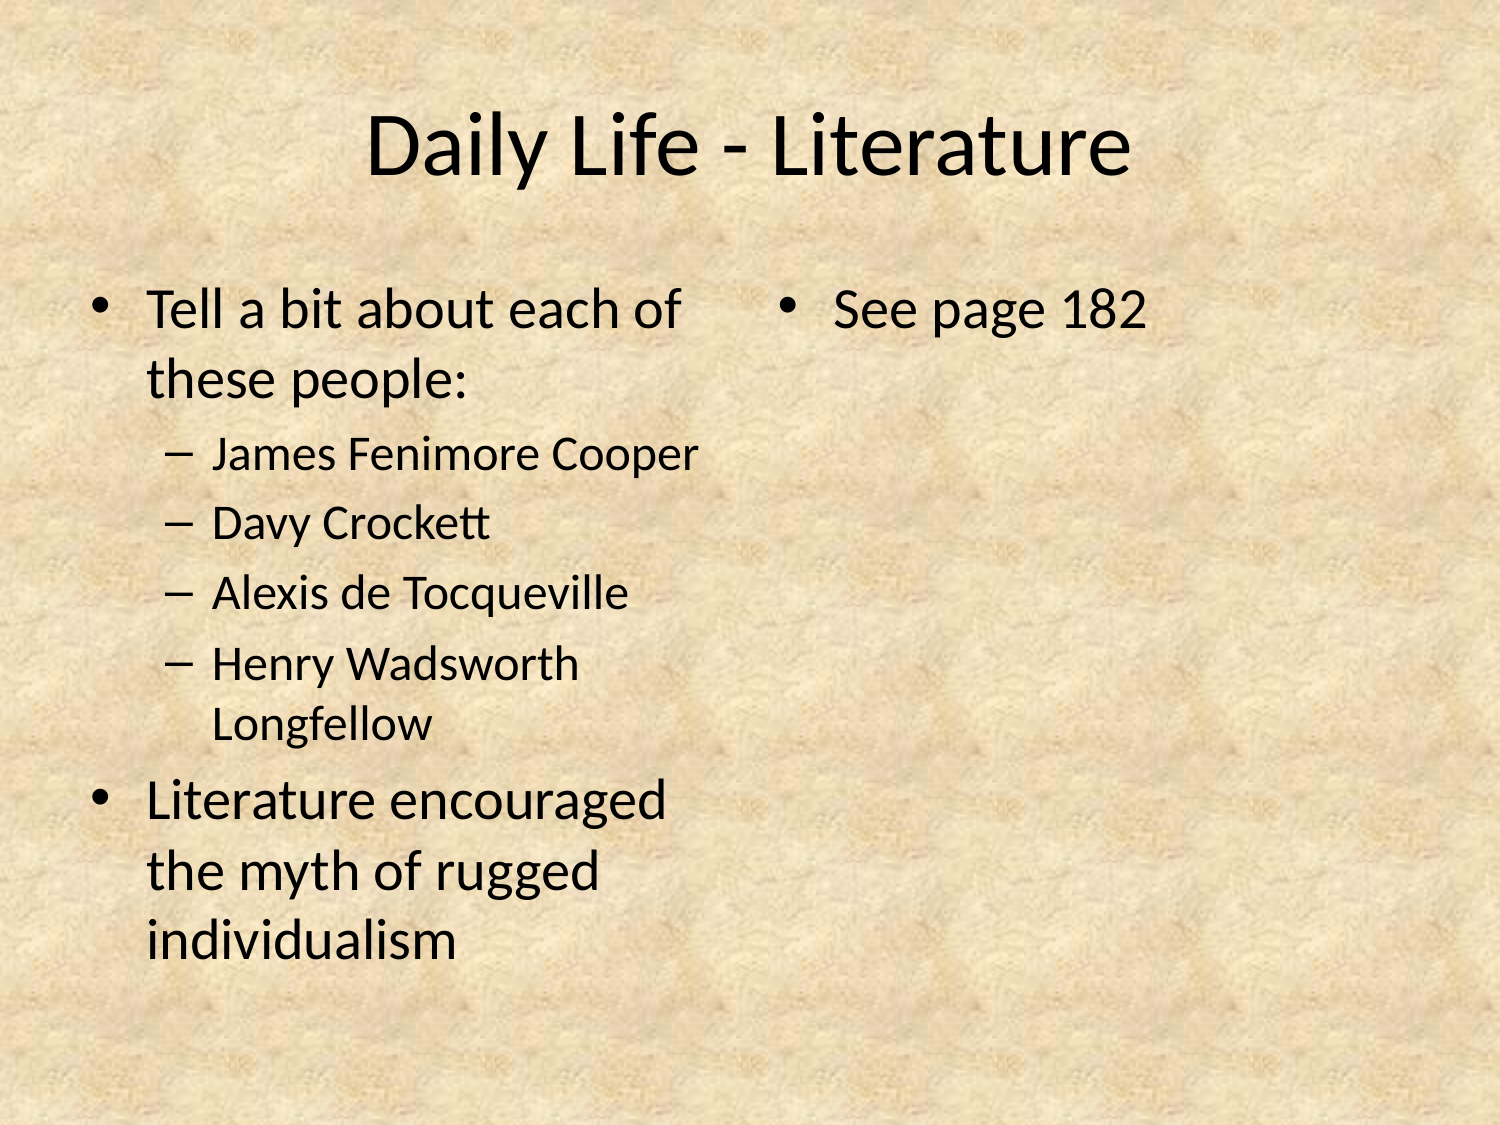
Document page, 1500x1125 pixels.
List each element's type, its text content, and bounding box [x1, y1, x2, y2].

picture [0, 0, 1500, 1125]
list Tell a bit about each of these people: James Fenimore Cooper Davy Crockett Alexis de Tocqueville Henry Wadsworth Longfellow Literature encouraged the myth of rugged individualism [75, 262, 738, 1005]
list See page 182 [762, 262, 1425, 1005]
title Daily Life - Literature [75, 45, 1425, 233]
